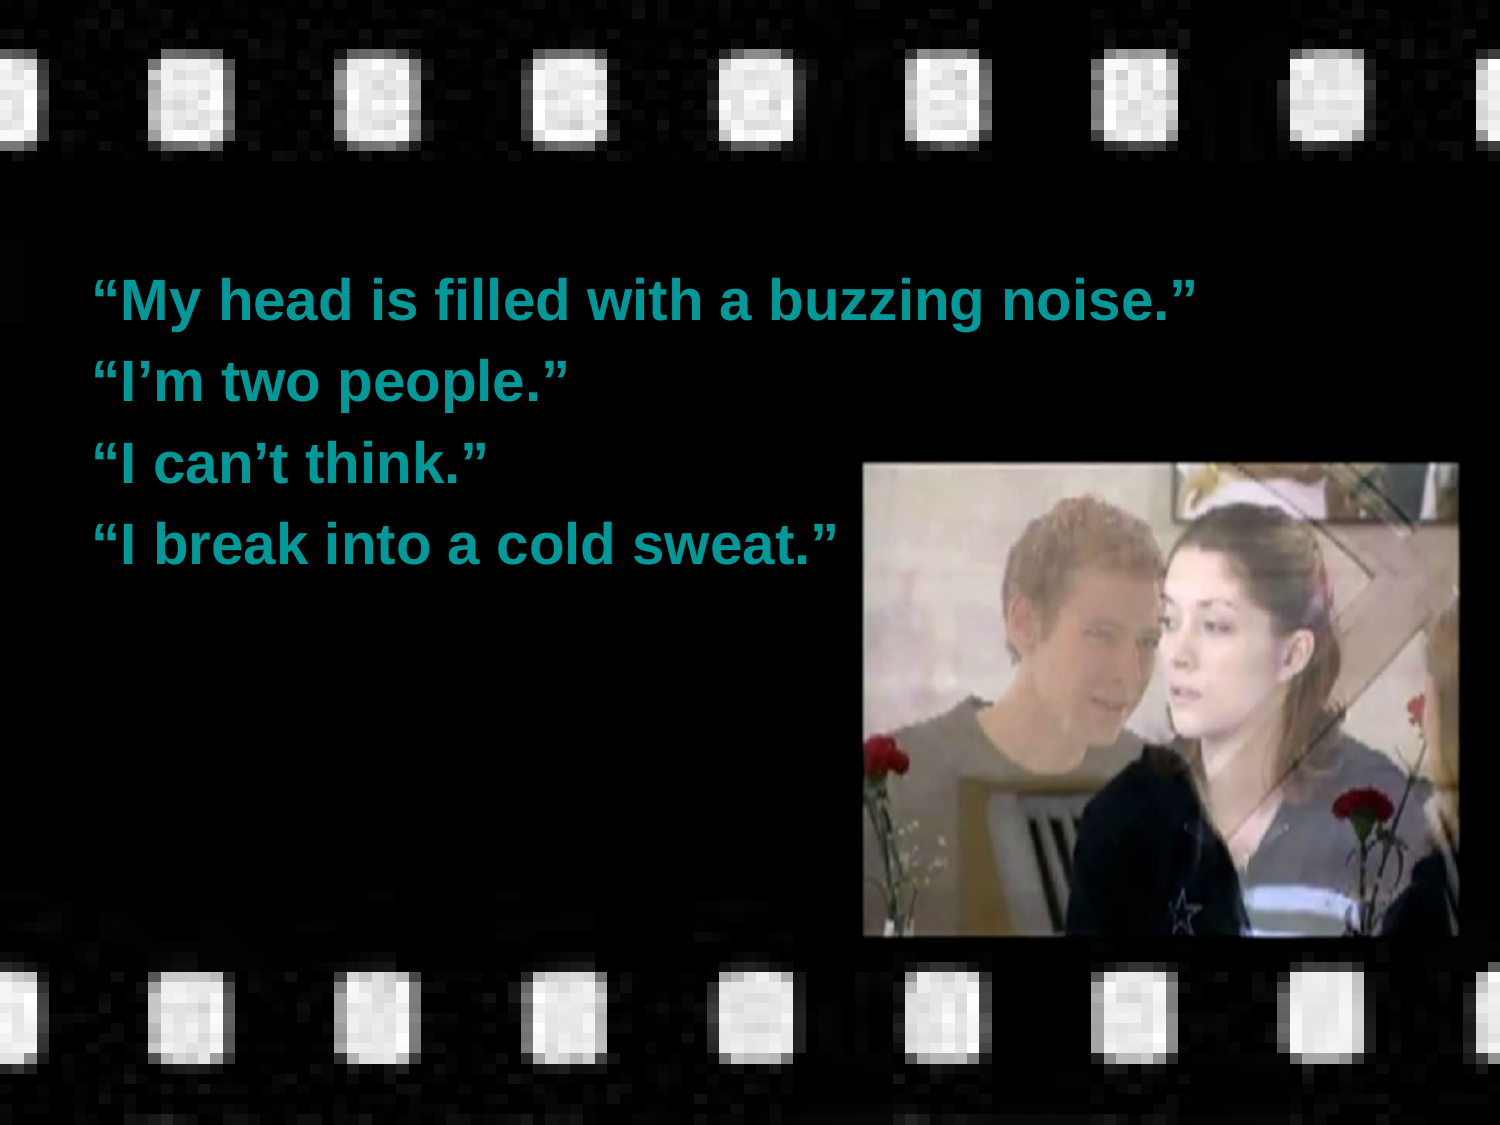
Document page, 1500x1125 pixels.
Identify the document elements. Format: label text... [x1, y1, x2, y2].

list “My head is filled with a buzzing noise.” “I’m two people.” “I can’t think.” “I break into a cold sweat.” [76, 172, 1235, 1010]
picture [0, 0, 1500, 1125]
